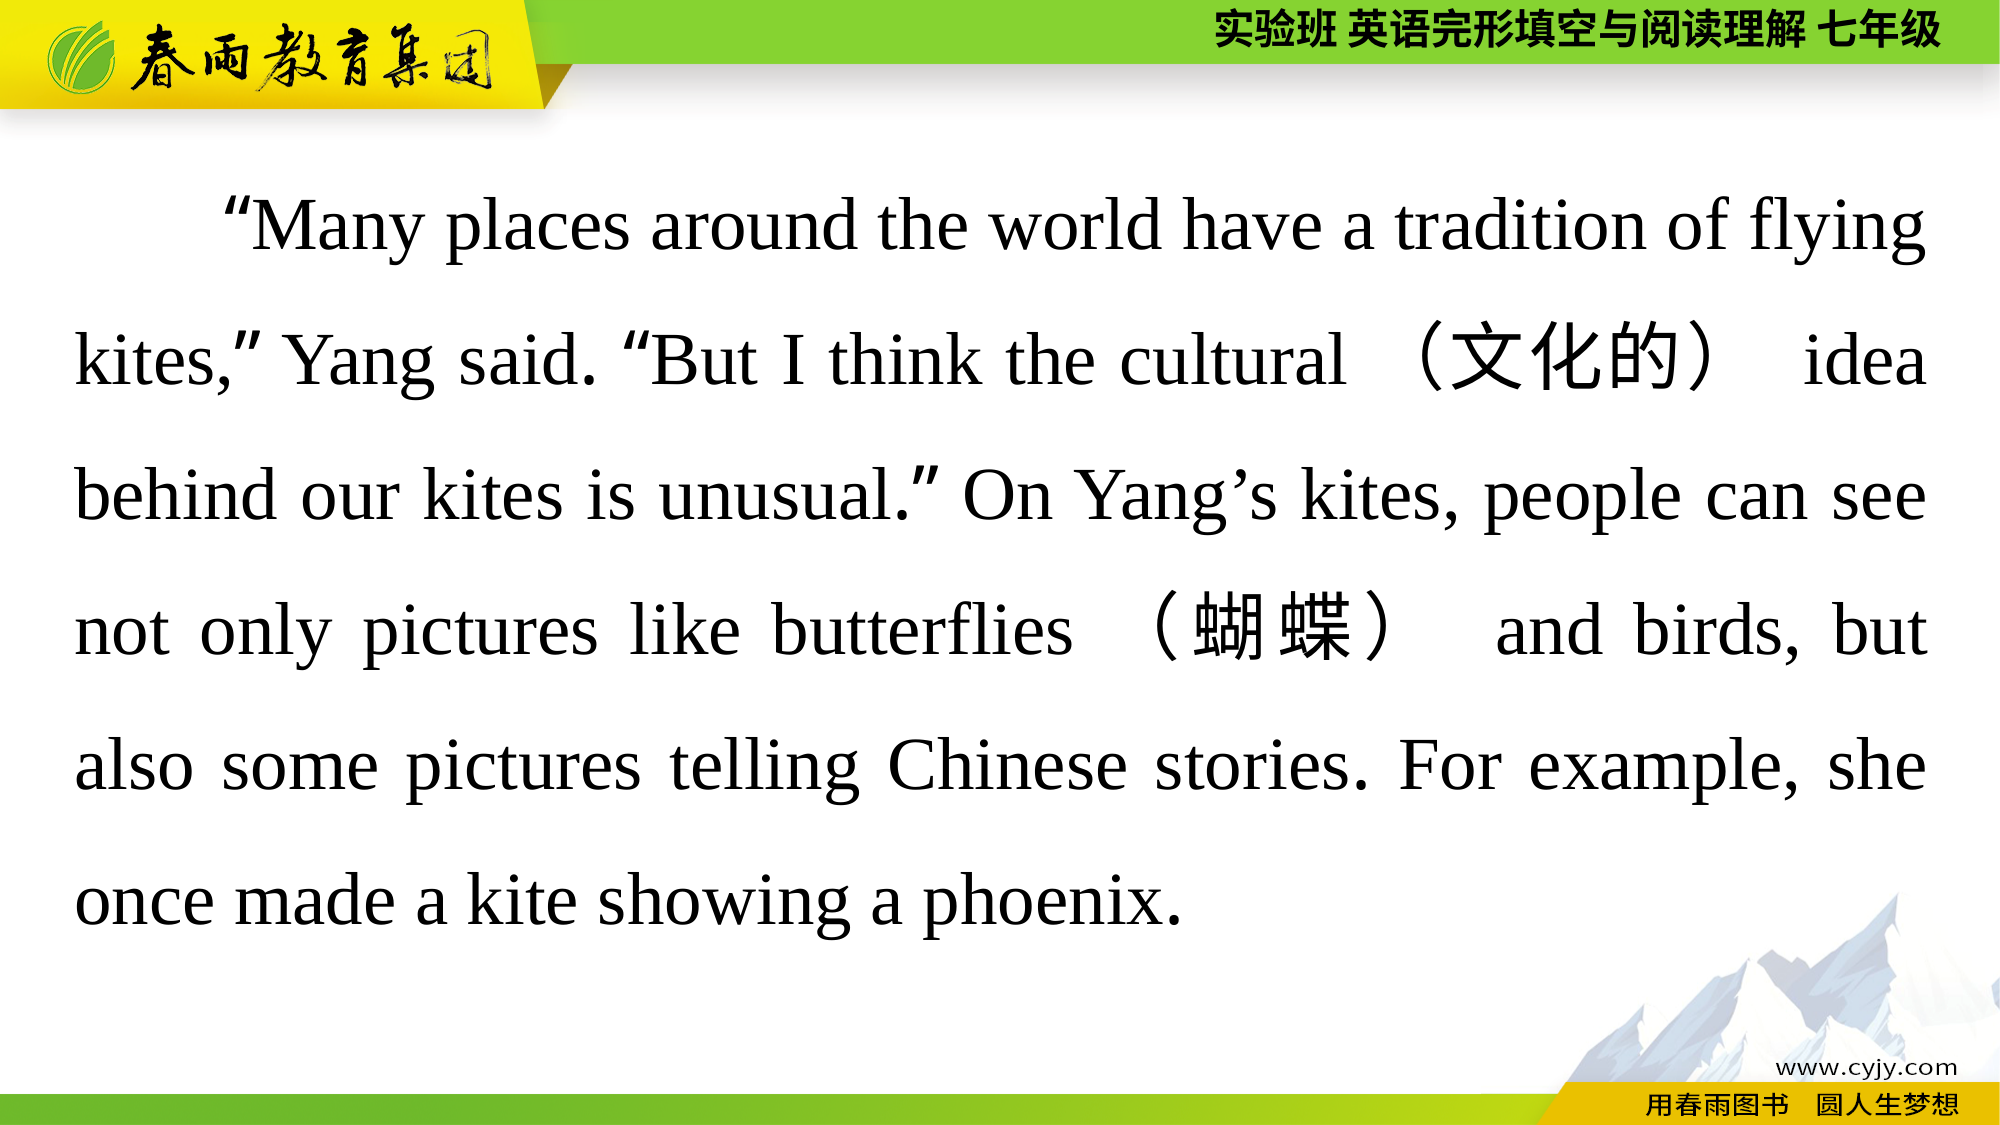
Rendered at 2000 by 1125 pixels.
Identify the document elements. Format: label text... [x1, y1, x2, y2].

list “Many places around the world have a tradition of flying kites,” Yang said. “But I think the cultural（文化的） idea behind our kites is unusual.” On Yang’s kites, people can see not only pictures like butterflies（蝴蝶） and birds, but also some pictures telling Chinese stories. For example, she once made a kite showing a phoenix. [59, 122, 1944, 939]
picture [0, 0, 2000, 1125]
